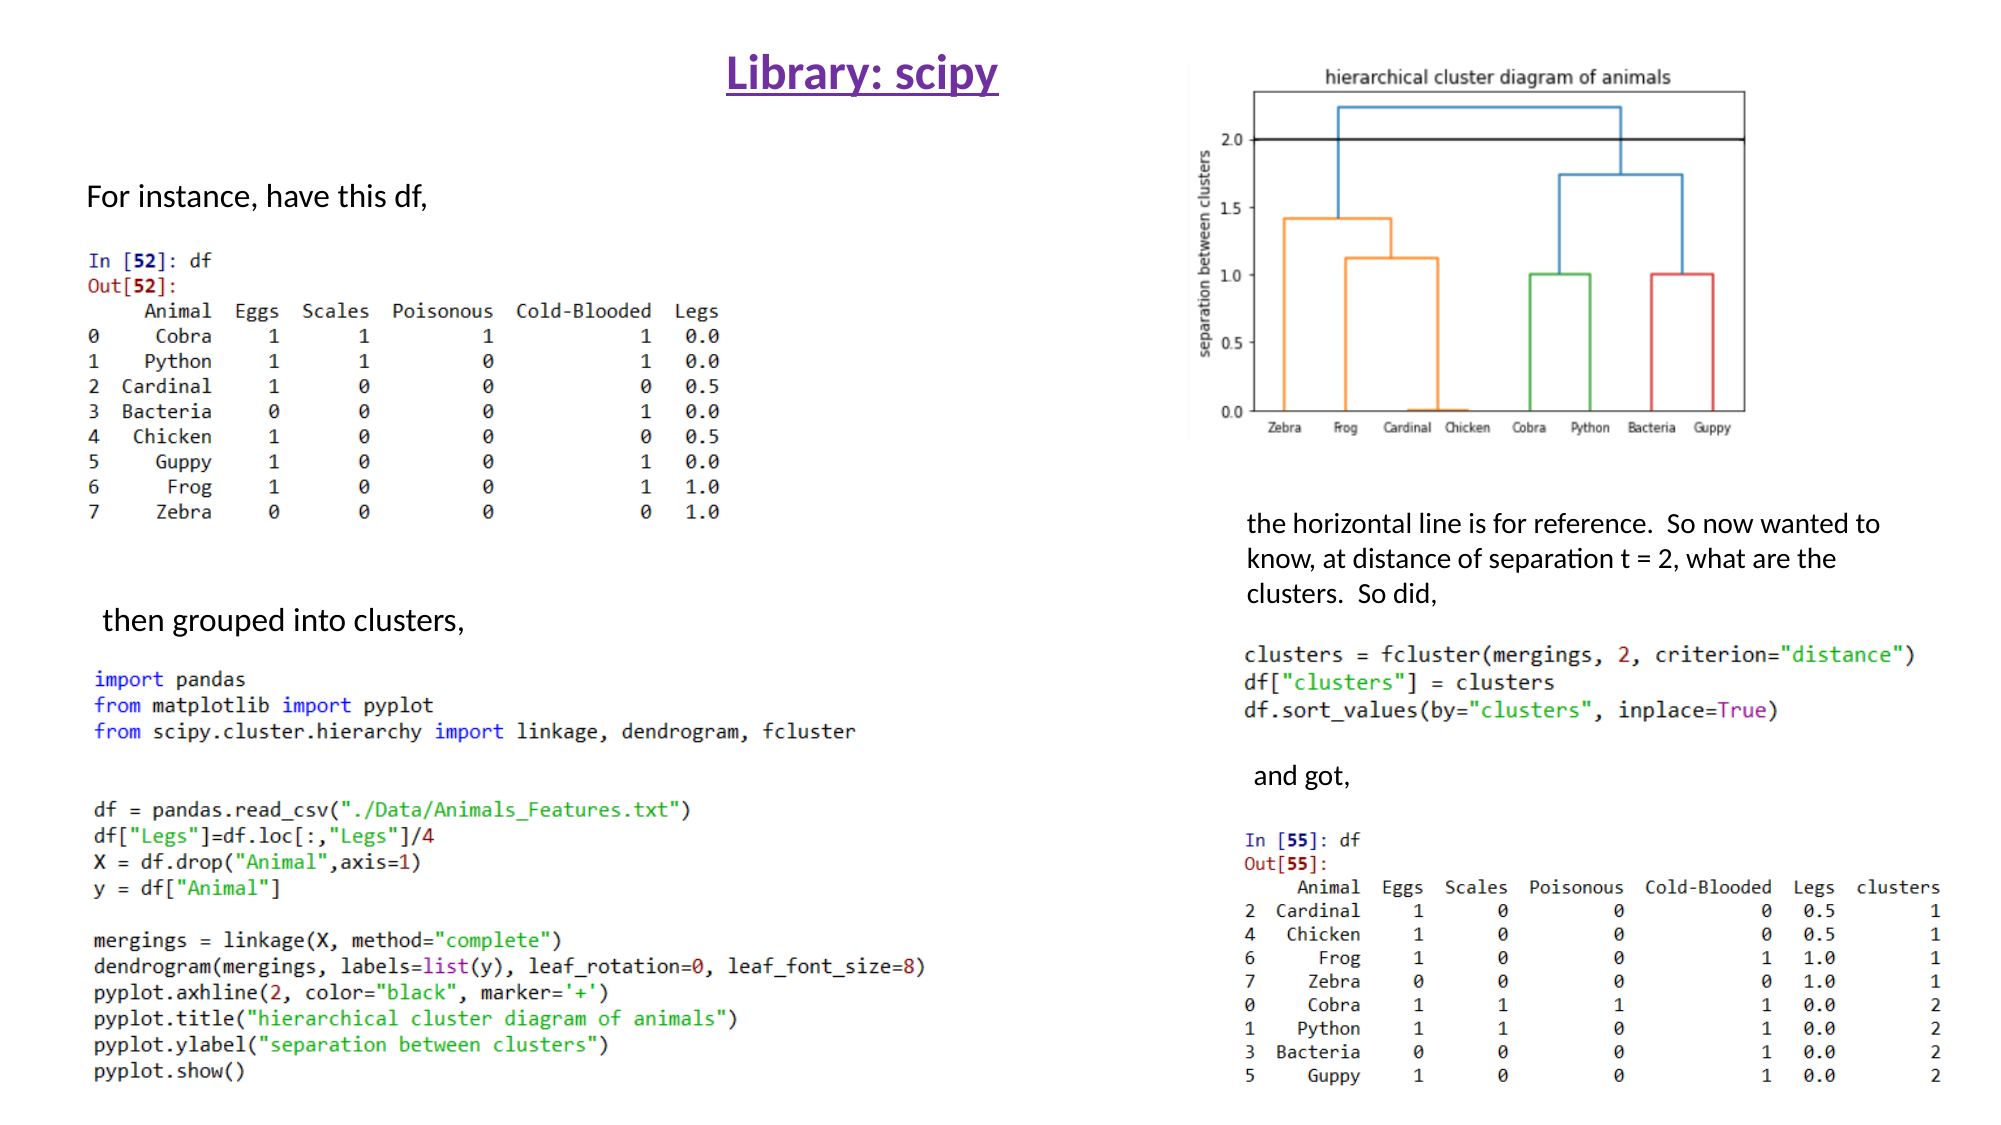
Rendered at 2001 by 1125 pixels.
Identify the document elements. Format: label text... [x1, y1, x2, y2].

text_box For instance, have this df, [71, 167, 493, 222]
text_box and got, [1238, 748, 1471, 799]
text_box then grouped into clusters, [87, 590, 818, 646]
picture [1188, 63, 1753, 442]
picture [87, 240, 732, 535]
picture [90, 655, 958, 1096]
picture [1240, 823, 1962, 1096]
text_box Library: scipy [711, 32, 1014, 108]
text_box the horizontal line is for reference. So now wanted to know, at distance of separation t = 2, what are the clusters. So did, [1232, 497, 1913, 617]
picture [1240, 633, 1918, 737]
